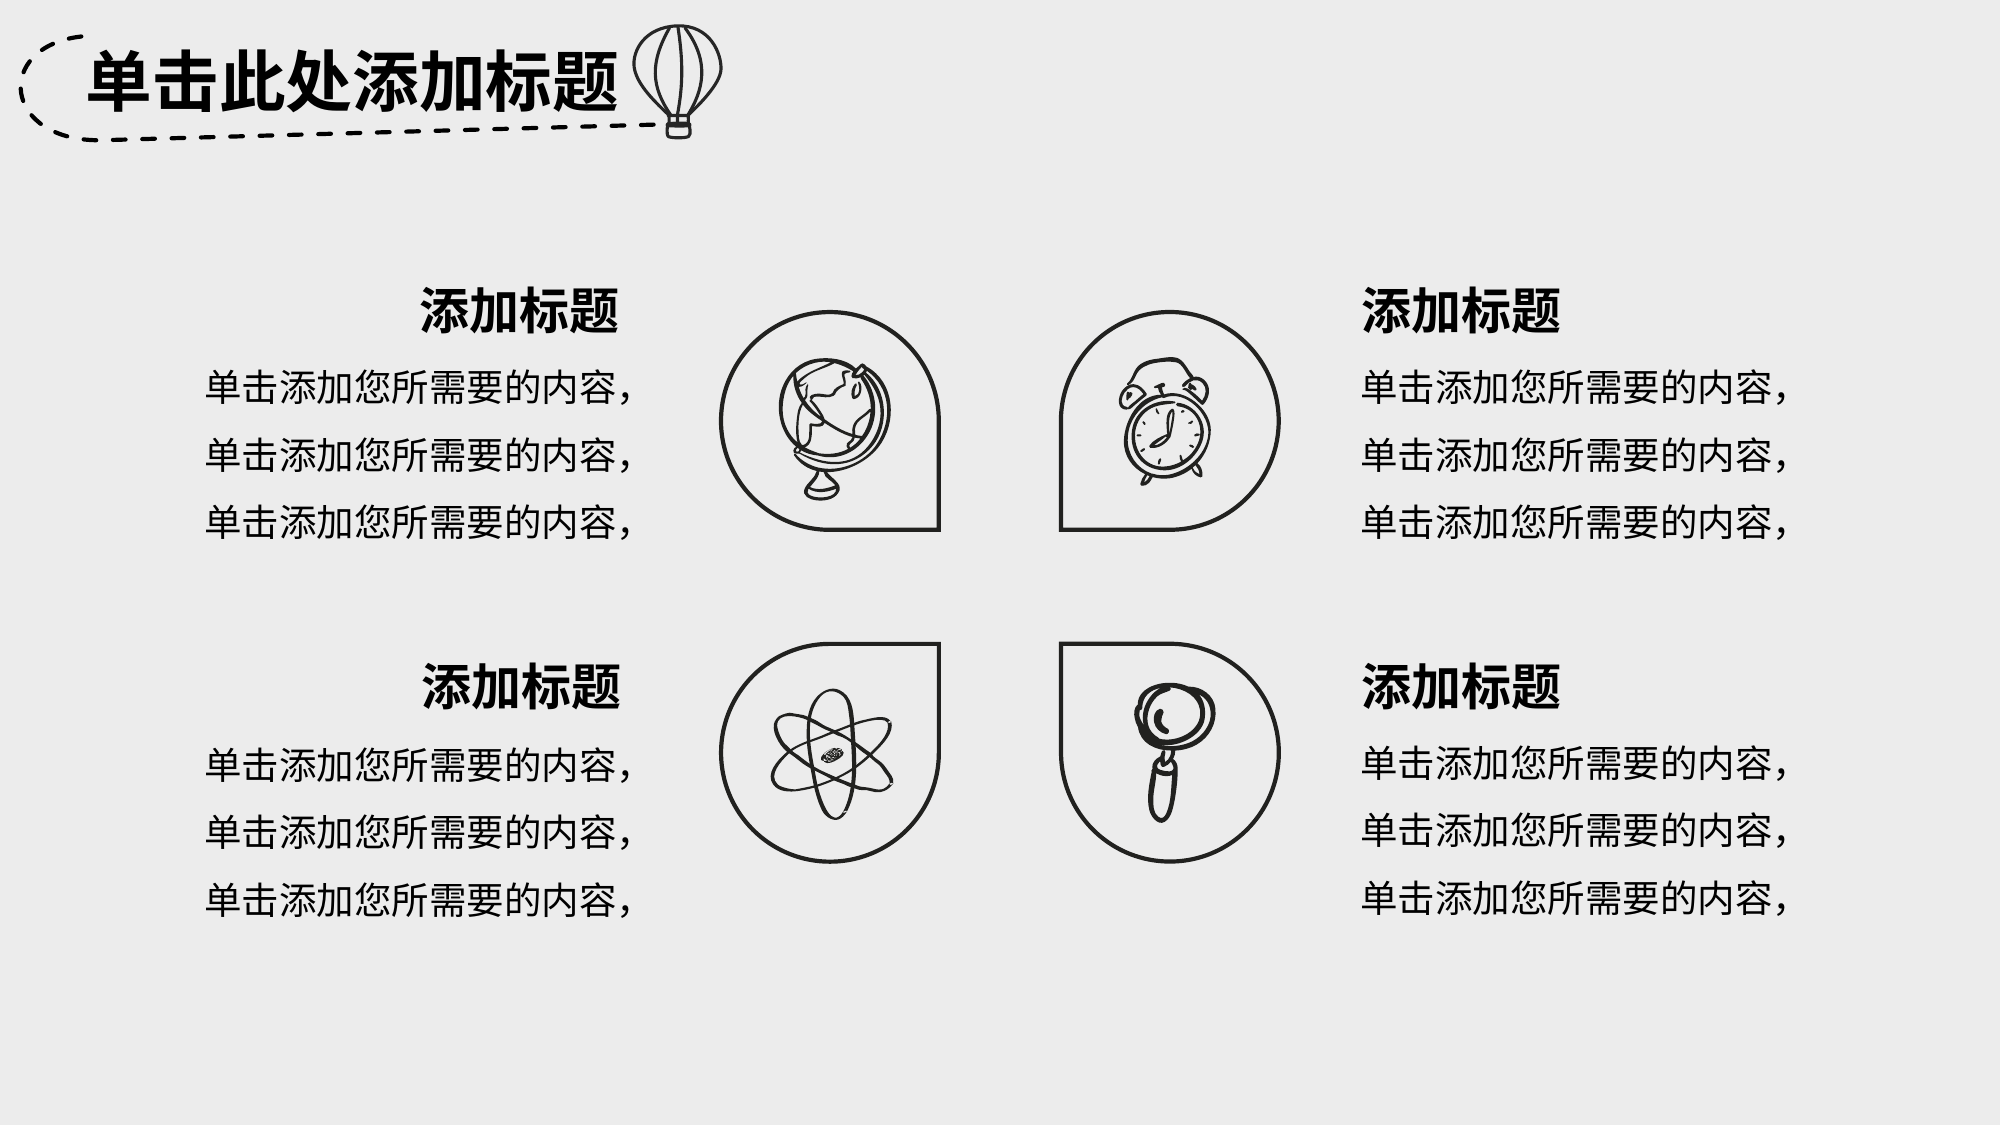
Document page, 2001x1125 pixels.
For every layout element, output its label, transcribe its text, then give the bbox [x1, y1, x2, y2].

text_box 添加标题 [406, 647, 637, 723]
text_box 单击添加您所需要的内容，单击添加您所需要的内容，单击添加您所需要的内容， [1329, 334, 1842, 552]
text_box 添加标题 [404, 272, 634, 348]
text_box 添加标题 [1346, 272, 1577, 348]
text_box 单击此处添加标题 [70, 31, 633, 127]
text_box 添加标题 [1346, 647, 1577, 723]
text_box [633, 25, 722, 138]
text_box [19, 38, 570, 142]
text_box 单击添加您所需要的内容，单击添加您所需要的内容，单击添加您所需要的内容， [173, 712, 685, 930]
text_box 单击添加您所需要的内容，单击添加您所需要的内容，单击添加您所需要的内容， [173, 334, 685, 552]
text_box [721, 312, 1279, 862]
text_box 单击添加您所需要的内容，单击添加您所需要的内容，单击添加您所需要的内容， [1329, 709, 1842, 927]
